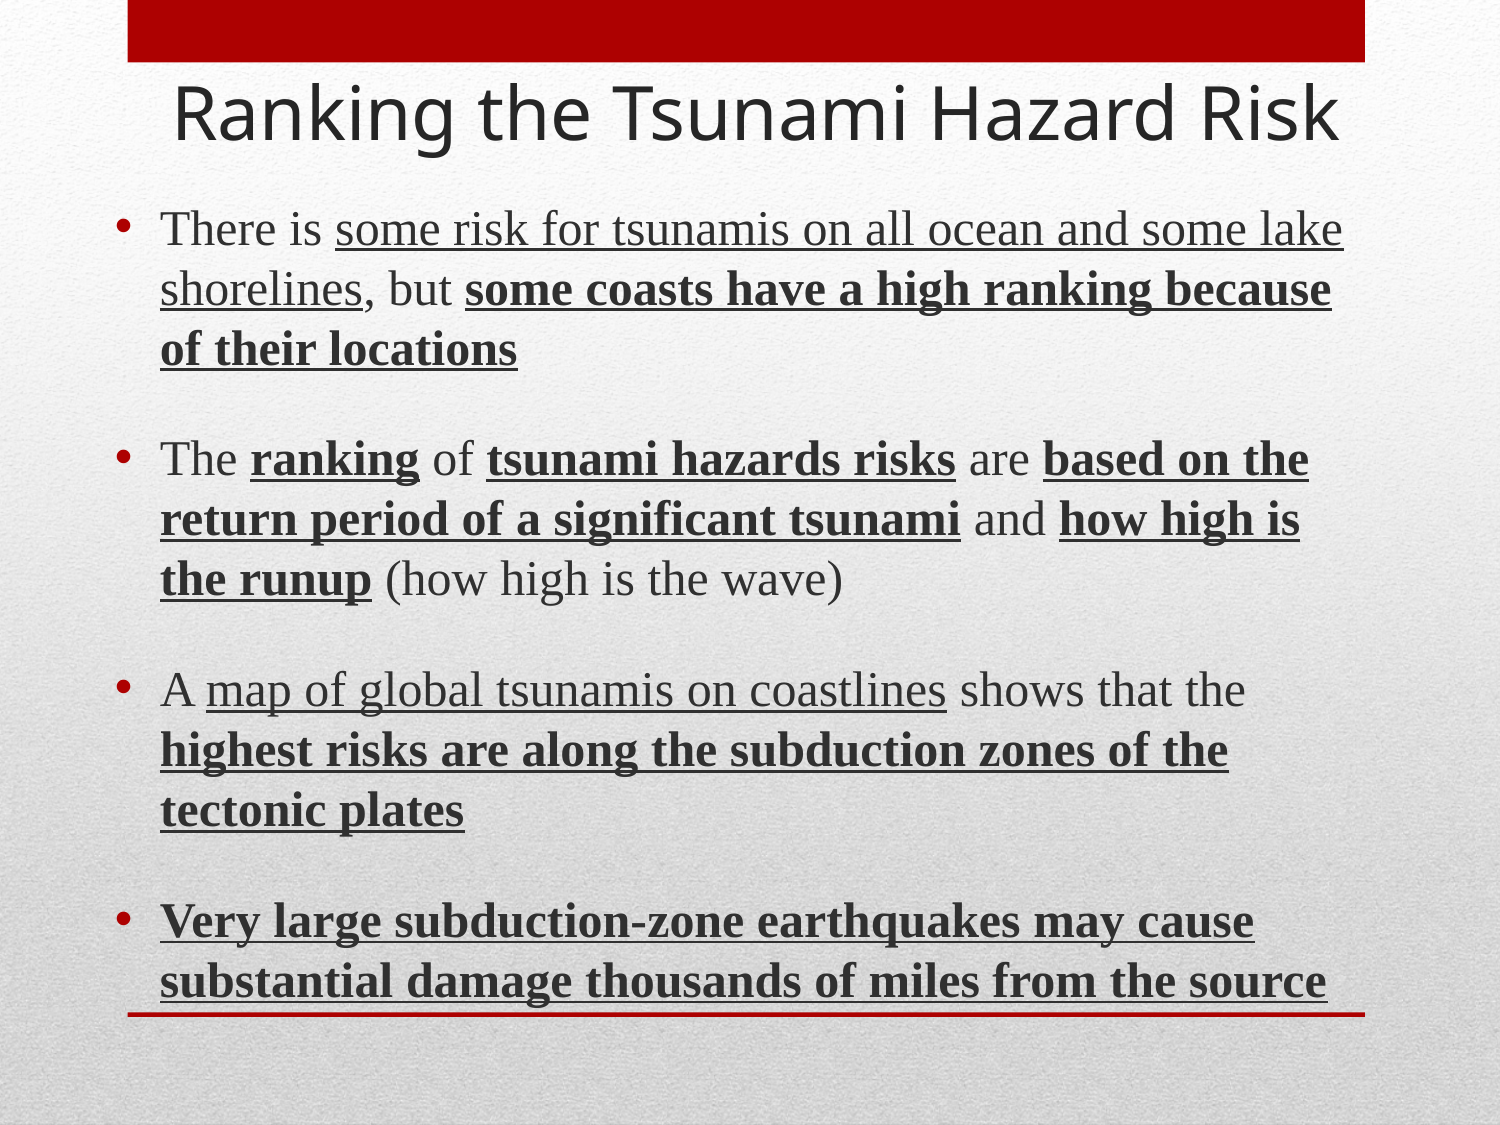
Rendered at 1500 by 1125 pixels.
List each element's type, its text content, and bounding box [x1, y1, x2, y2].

title Ranking the Tsunami Hazard Risk [150, 50, 1363, 163]
list There is some risk for tsunamis on all ocean and some lake shorelines, but some coasts have a high ranking because of their locations The ranking of tsunami hazards risks are based on the return period of a significant tsunami and how high is the runup (how high is the wave) A map of global tsunamis on coastlines shows that the highest risks are along the subduction zones of the tectonic plates Very large subduction-zone earthquakes may cause substantial damage thousands of miles from the source [99, 187, 1388, 1025]
